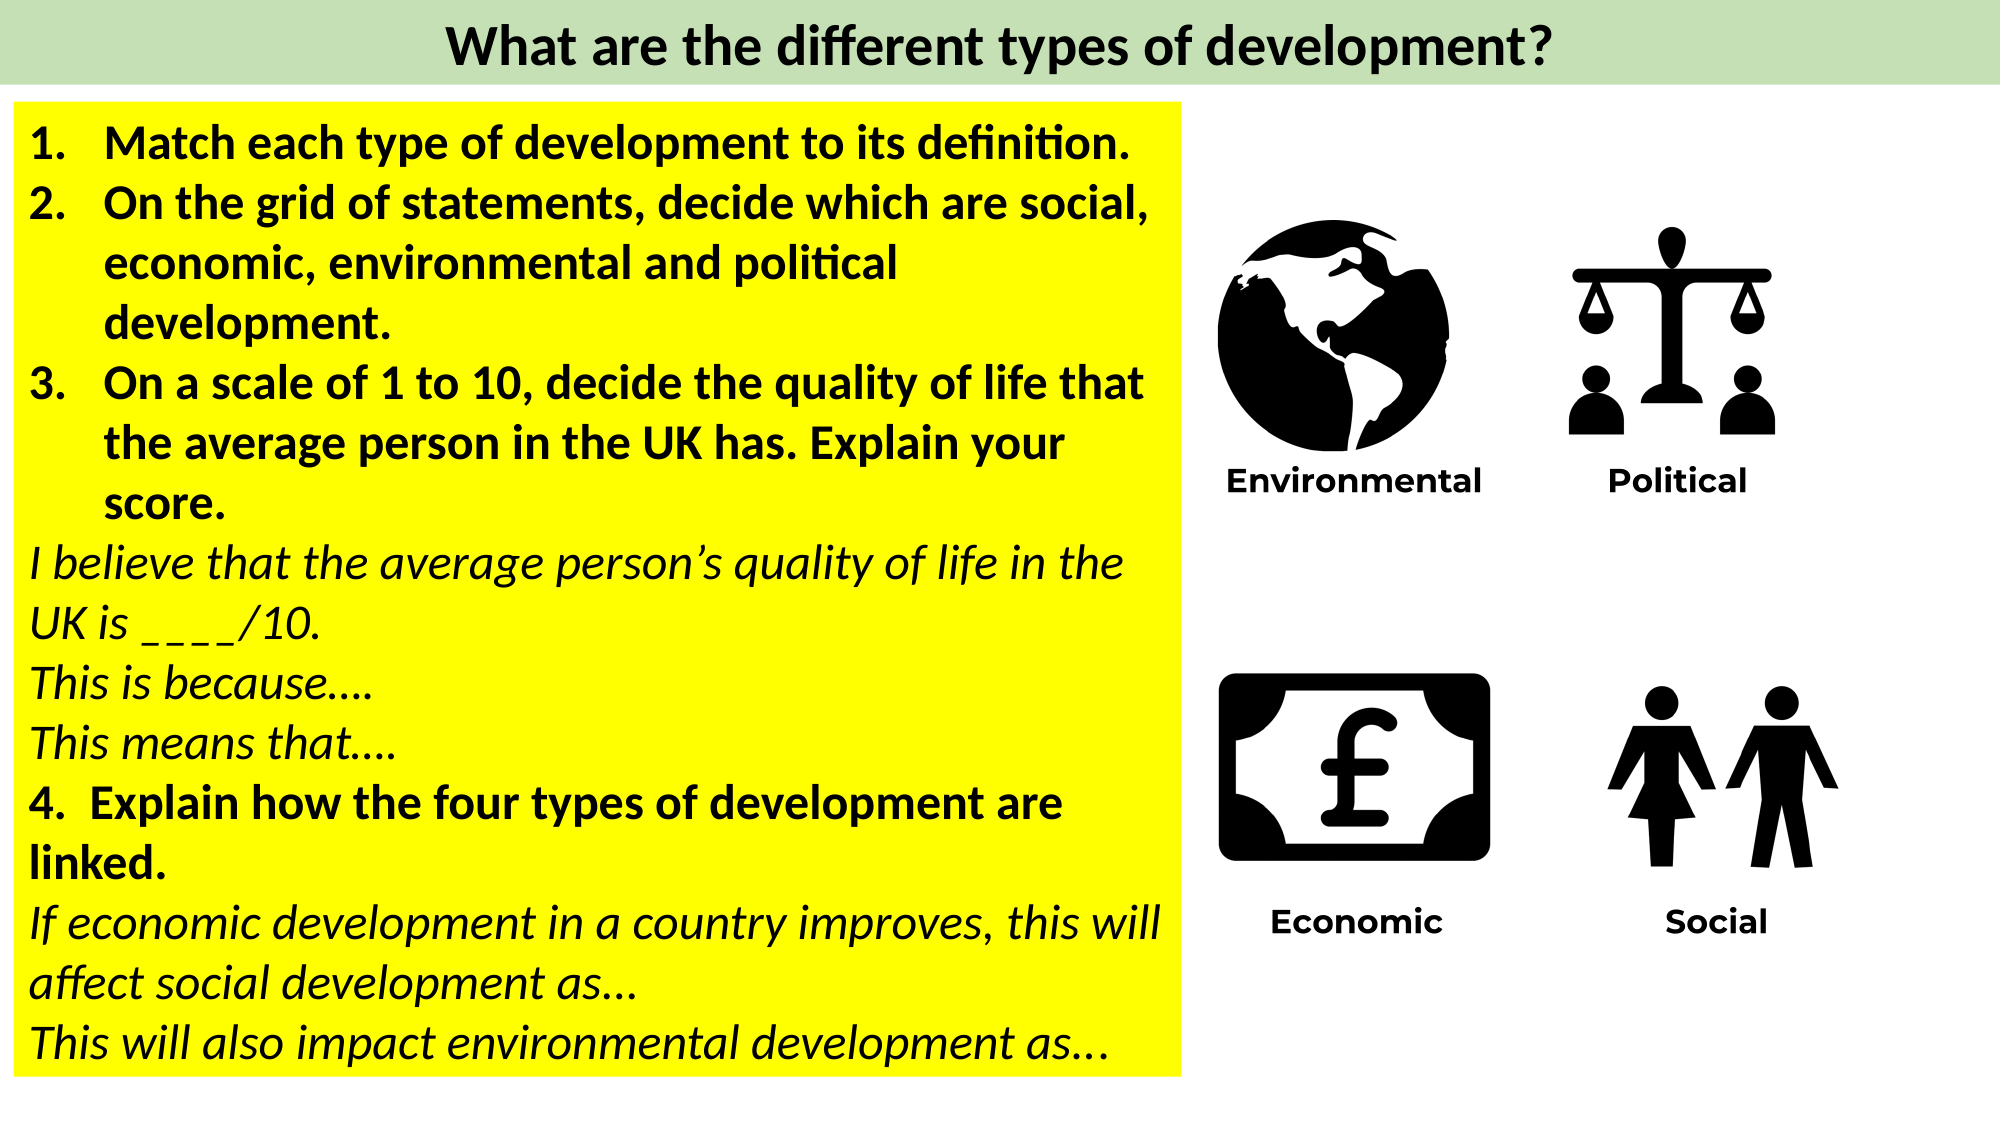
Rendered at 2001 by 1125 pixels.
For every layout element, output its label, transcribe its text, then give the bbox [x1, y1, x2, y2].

picture [1168, 220, 1826, 527]
text_box What are the different types of development? [0, 0, 2000, 85]
text_box Match each type of development to its definition. On the grid of statements, decide which are social, economic, environmental and political development. On a scale of 1 to 10, decide the quality of life that the average person in the UK has. Explain your score. I believe that the average person’s quality of life in the UK is ____/10. This is because…. This means that…. 4. Explain how the four types of development are linked. If economic development in a country improves, this will affect social development as... This will also impact environmental development as... [13, 101, 1182, 1077]
picture [1196, 661, 1914, 968]
